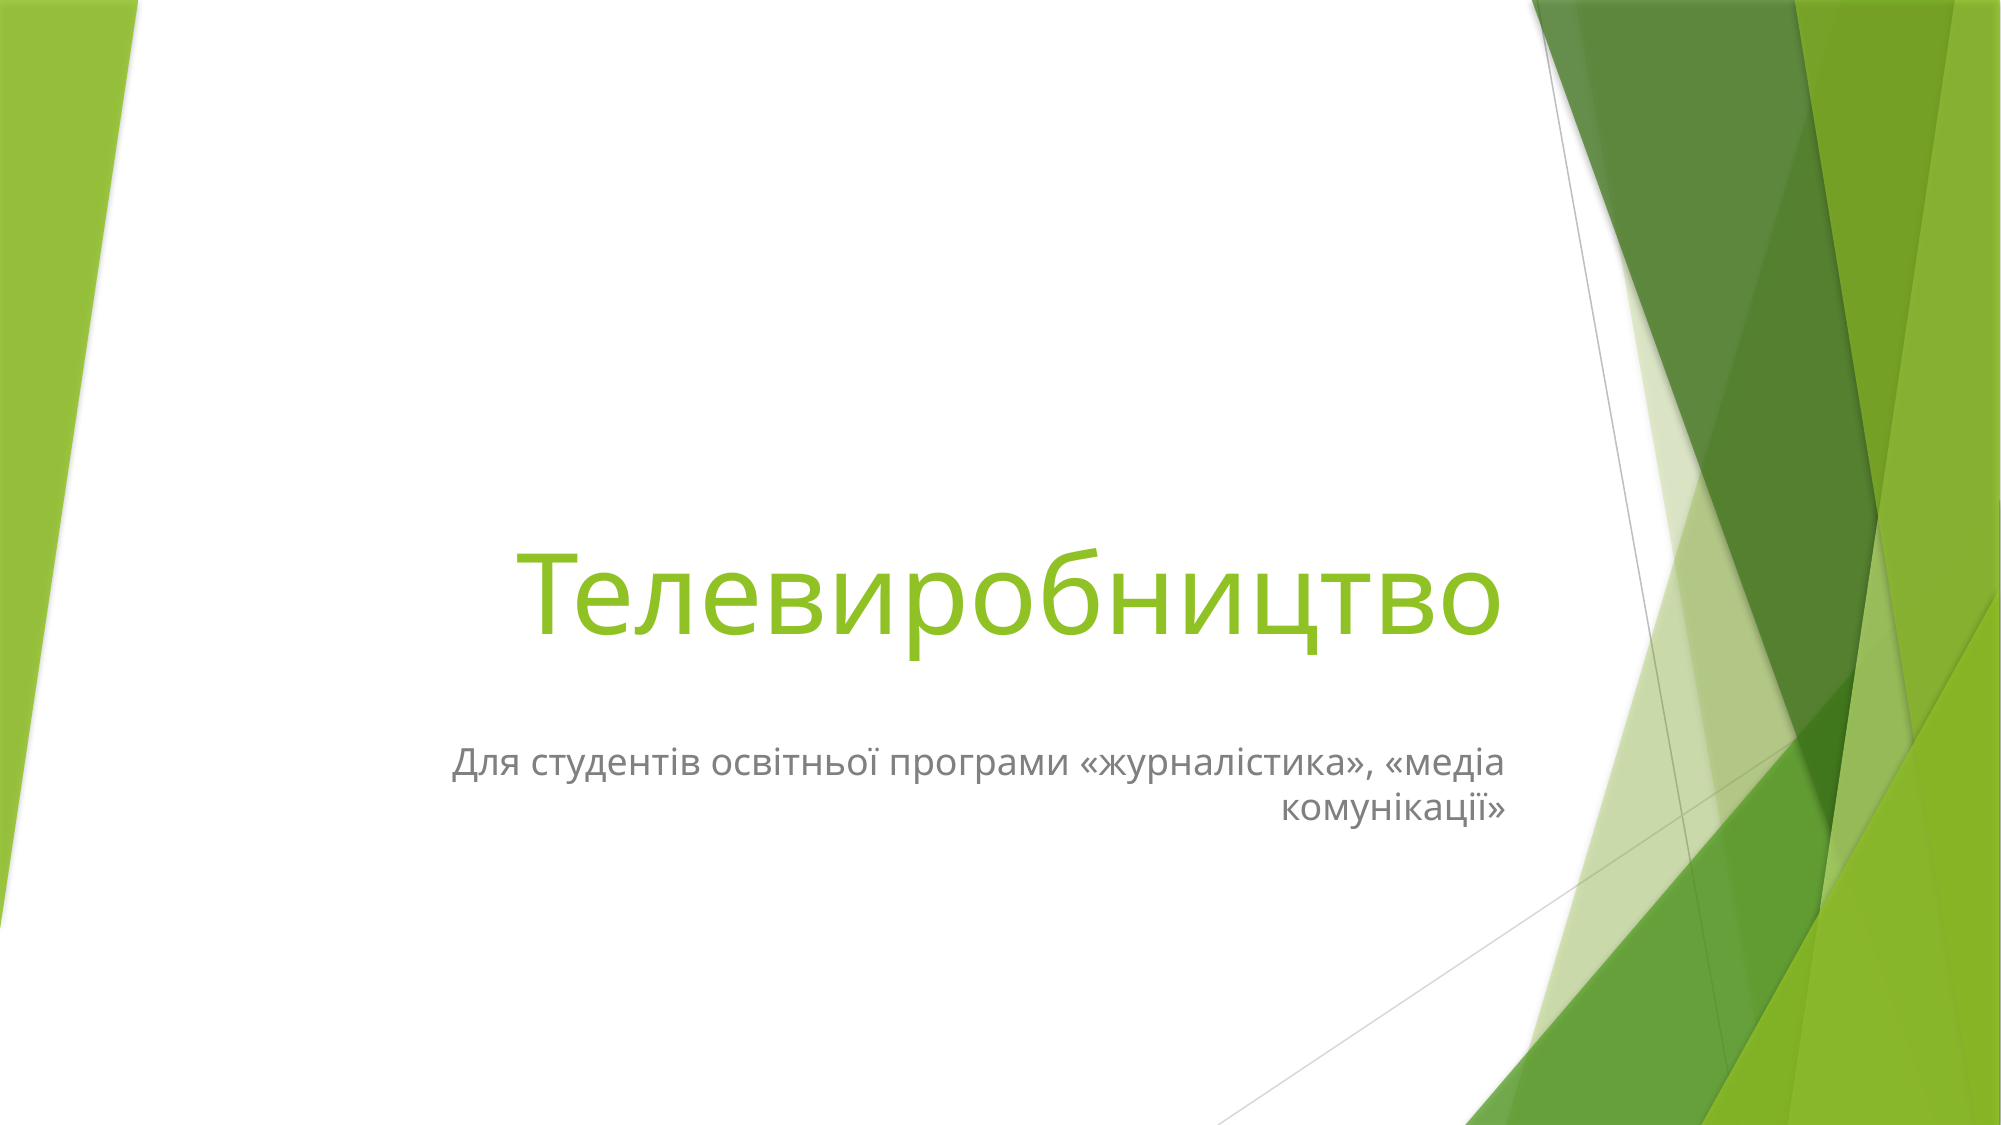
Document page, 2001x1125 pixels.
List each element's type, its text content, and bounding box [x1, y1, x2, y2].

title Телевиробництво [247, 394, 1522, 664]
subtitle Для студентів освітньої програми «журналістика», «медіа комунікації» [247, 664, 1522, 845]
